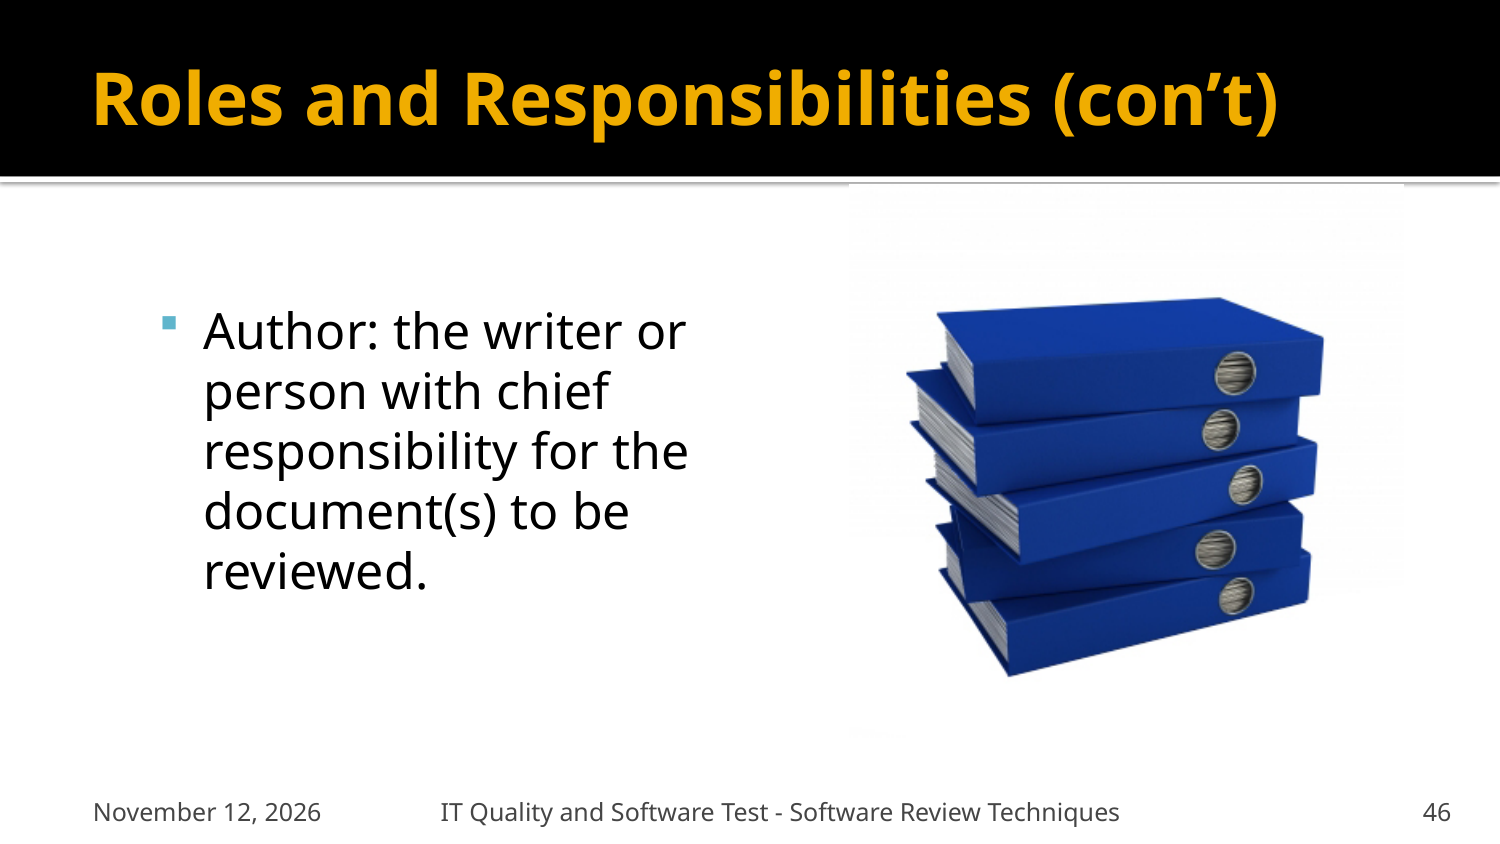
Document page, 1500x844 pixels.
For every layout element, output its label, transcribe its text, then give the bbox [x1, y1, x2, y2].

list Author: the writer or person with chief responsibility for the document(s) to be reviewed. [75, 284, 788, 844]
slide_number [75, 796, 425, 831]
picture [849, 184, 1404, 738]
title Roles and Responsibilities (con’t) [75, 19, 1425, 174]
footer IT Quality and Software Test - Software Review Techniques [433, 796, 1337, 831]
slide_number 46 [1345, 796, 1467, 831]
